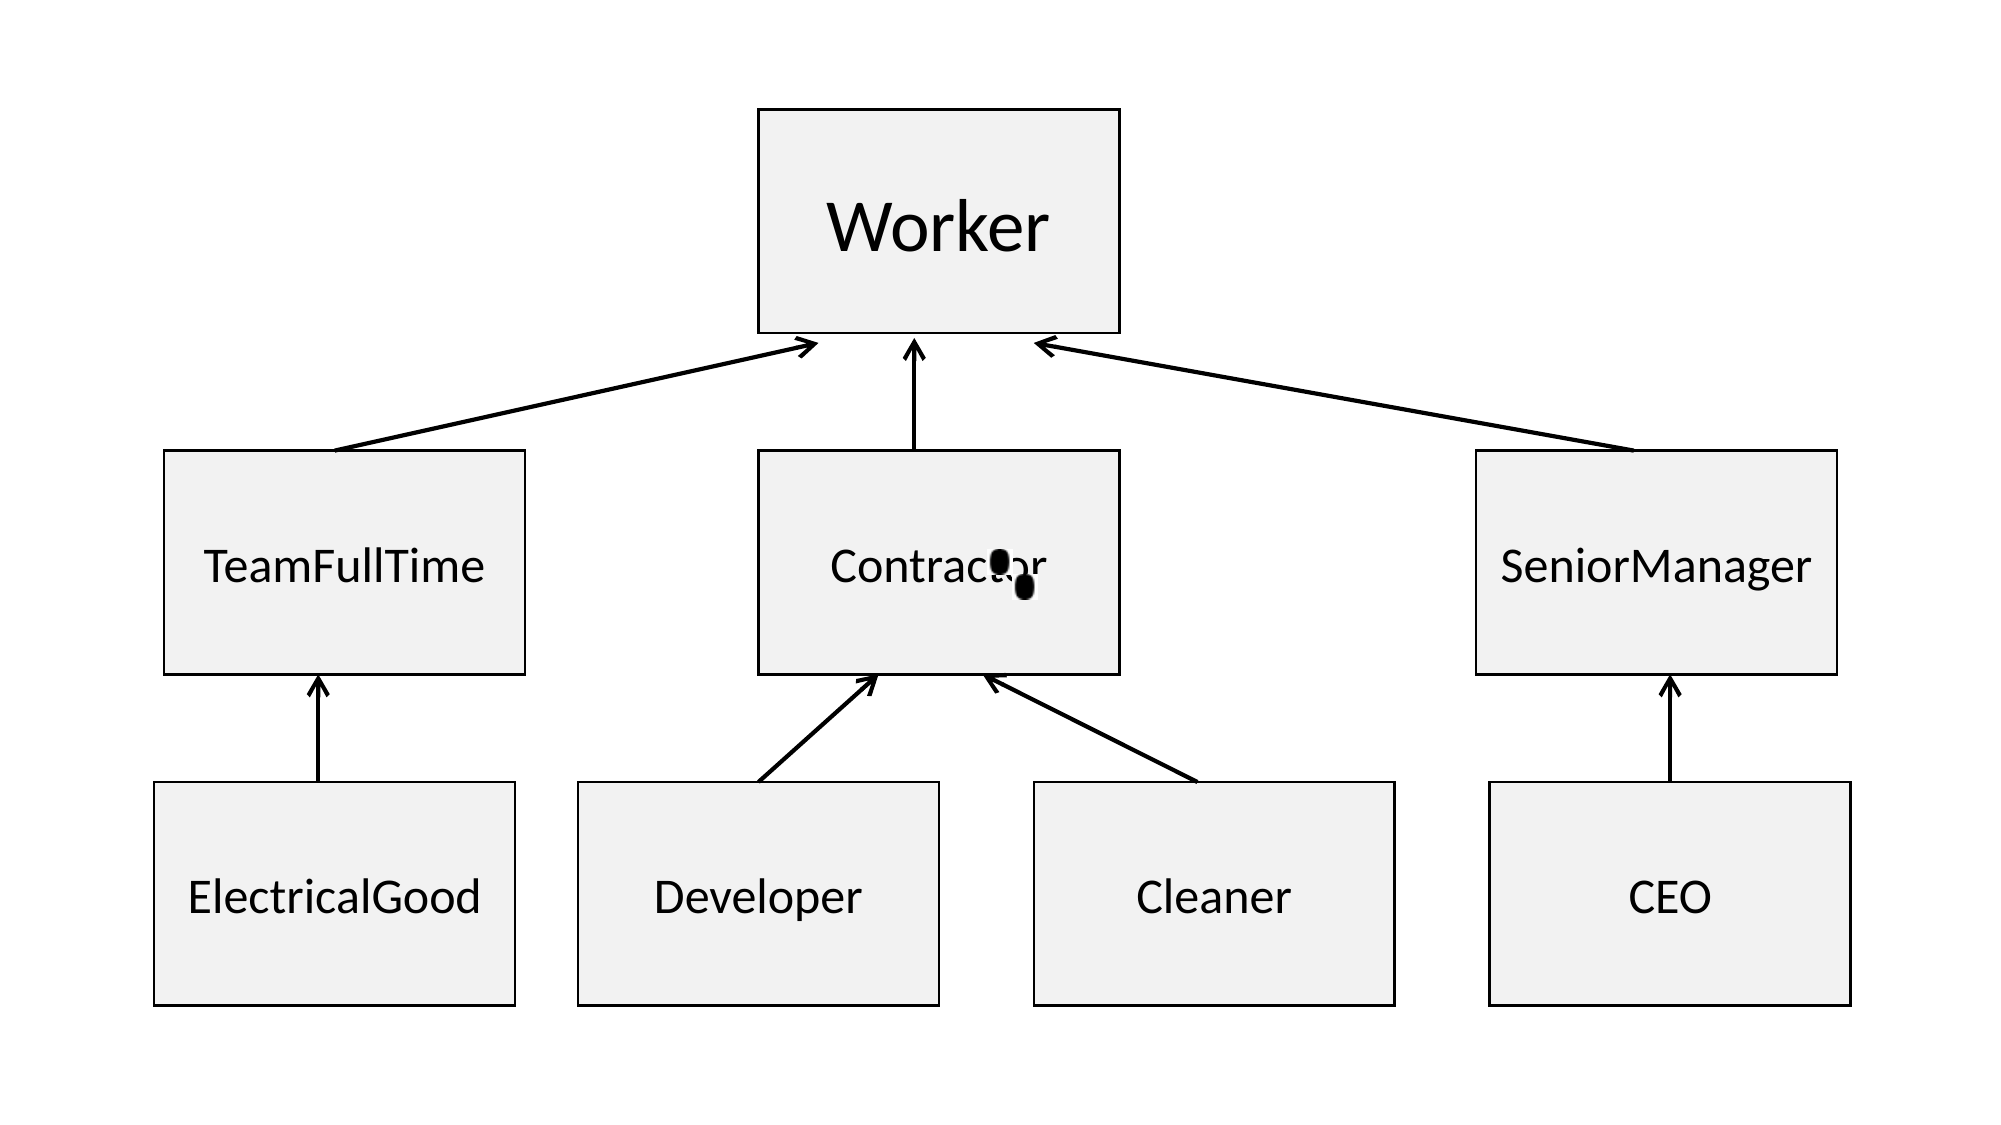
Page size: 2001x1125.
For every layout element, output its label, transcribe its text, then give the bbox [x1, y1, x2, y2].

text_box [758, 674, 879, 782]
text_box TeamFullTime [163, 450, 526, 675]
text_box ElectricalGood [153, 781, 516, 1007]
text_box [982, 674, 1198, 782]
text_box Cleaner [1033, 781, 1396, 1007]
text_box Worker [757, 108, 1120, 334]
text_box Developer [577, 781, 940, 1007]
picture [987, 549, 1038, 600]
text_box Contractor [757, 450, 1120, 675]
text_box CEO [1489, 781, 1852, 1007]
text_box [334, 342, 819, 451]
text_box SeniorManager [1475, 450, 1838, 675]
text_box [1033, 342, 1634, 451]
